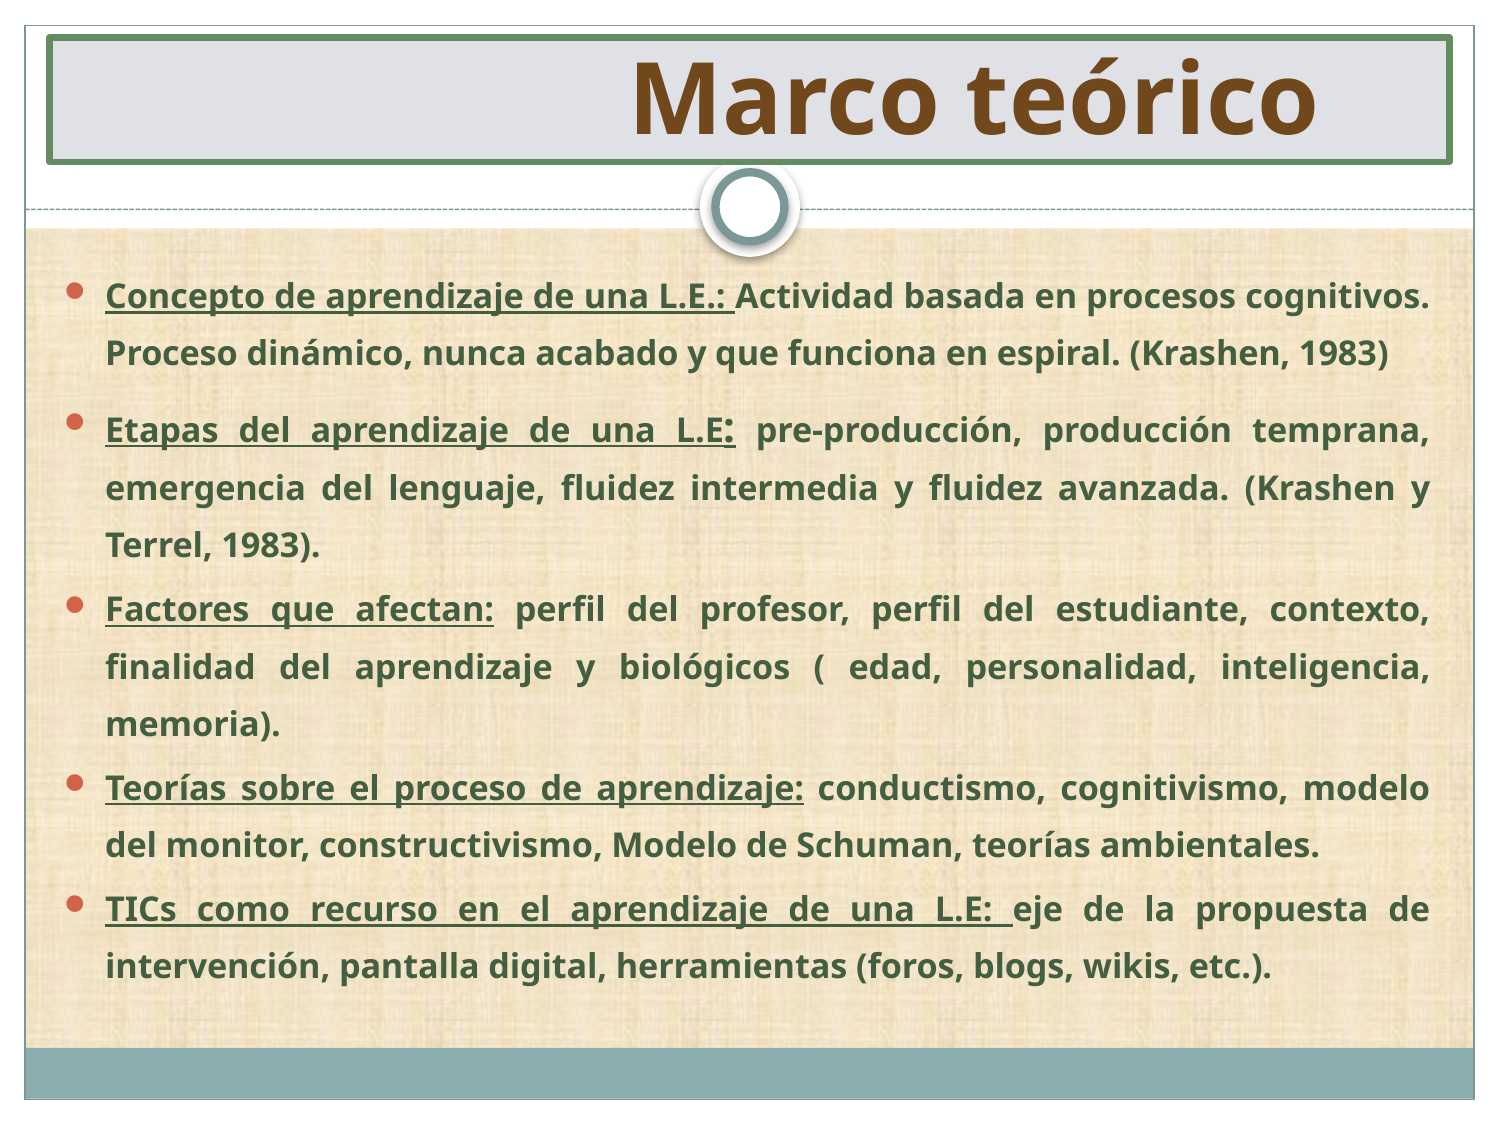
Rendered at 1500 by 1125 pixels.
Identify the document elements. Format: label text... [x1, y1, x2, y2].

list Concepto de aprendizaje de una L.E.: Actividad basada en procesos cognitivos. Proceso dinámico, nunca acabado y que funciona en espiral. (Krashen, 1983) Etapas del aprendizaje de una L.E: pre-producción, producción temprana, emergencia del lenguaje, fluidez intermedia y fluidez avanzada. (Krashen y Terrel, 1983). Factores que afectan: perfil del profesor, perfil del estudiante, contexto, finalidad del aprendizaje y biológicos ( edad, personalidad, inteligencia, memoria). Teorías sobre el proceso de aprendizaje: conductismo, cognitivismo, modelo del monitor, constructivismo, Modelo de Schuman, teorías ambientales. TICs como recurso en el aprendizaje de una L.E: eje de la propuesta de intervención, pantalla digital, herramientas (foros, blogs, wikis, etc.). [49, 250, 1445, 1043]
title Marco teórico [49, 37, 1450, 162]
